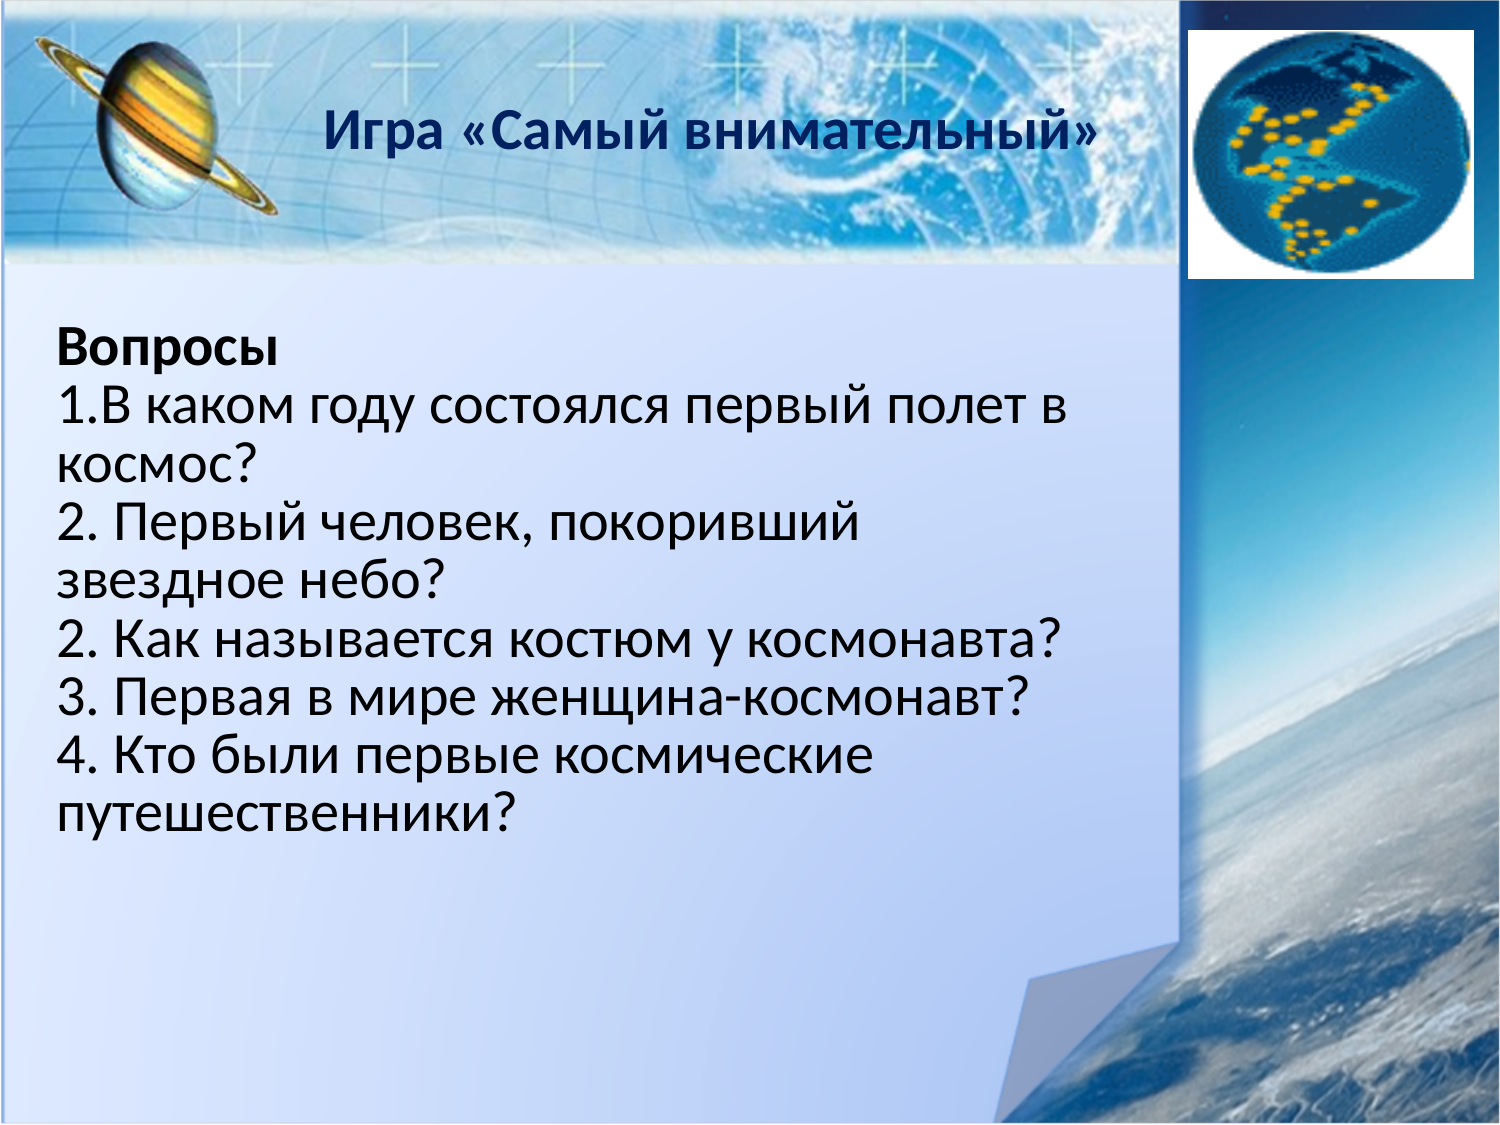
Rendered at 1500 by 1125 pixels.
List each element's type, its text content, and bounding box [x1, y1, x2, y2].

picture [0, 0, 1500, 1125]
table_header Вопросы 1.В каком году состоялся первый полет в космос? 2. Первый человек, покоривший звездное небо? 2. Как называется костюм у космонавта? 3. Первая в мире женщина-космонавт? 4. Кто были первые космические путешественники? [41, 314, 1104, 967]
title Игра «Самый внимательный» [300, 54, 1129, 197]
